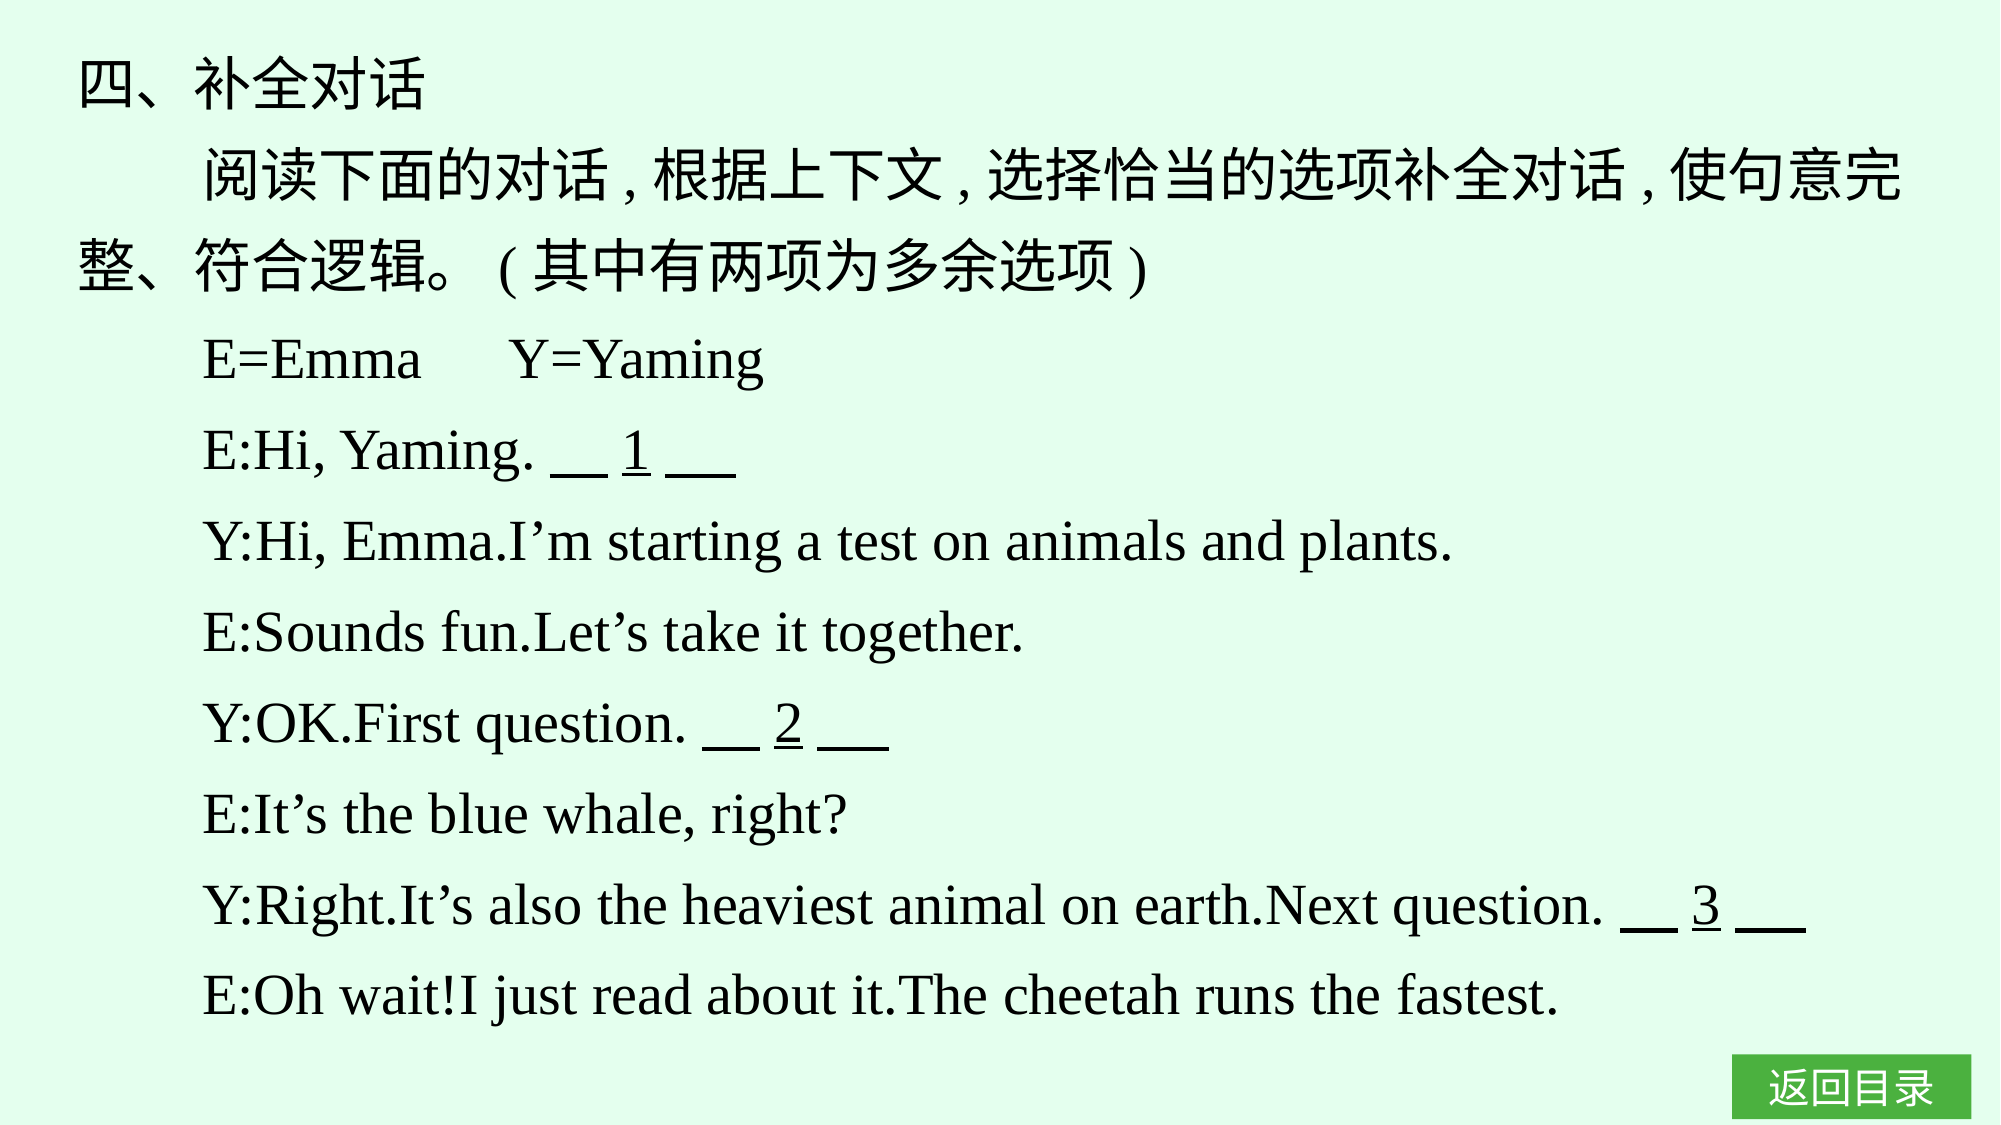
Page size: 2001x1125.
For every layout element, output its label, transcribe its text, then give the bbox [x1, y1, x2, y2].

text_box 四、补全对话 阅读下面的对话,根据上下文,选择恰当的选项补全对话,使句意完整、符合逻辑。(其中有两项为多余选项) E=Emma Y=Yaming E:Hi, Yaming. 1 Y:Hi, Emma.I’m starting a test on animals and plants. E:Sounds fun.Let’s take it together. Y:OK.First question. 2 E:It’s the blue whale, right? Y:Right.It’s also the heaviest animal on earth.Next question. 3 E:Oh wait!I just read about it.The cheetah runs the fastest. [62, 18, 1938, 1034]
